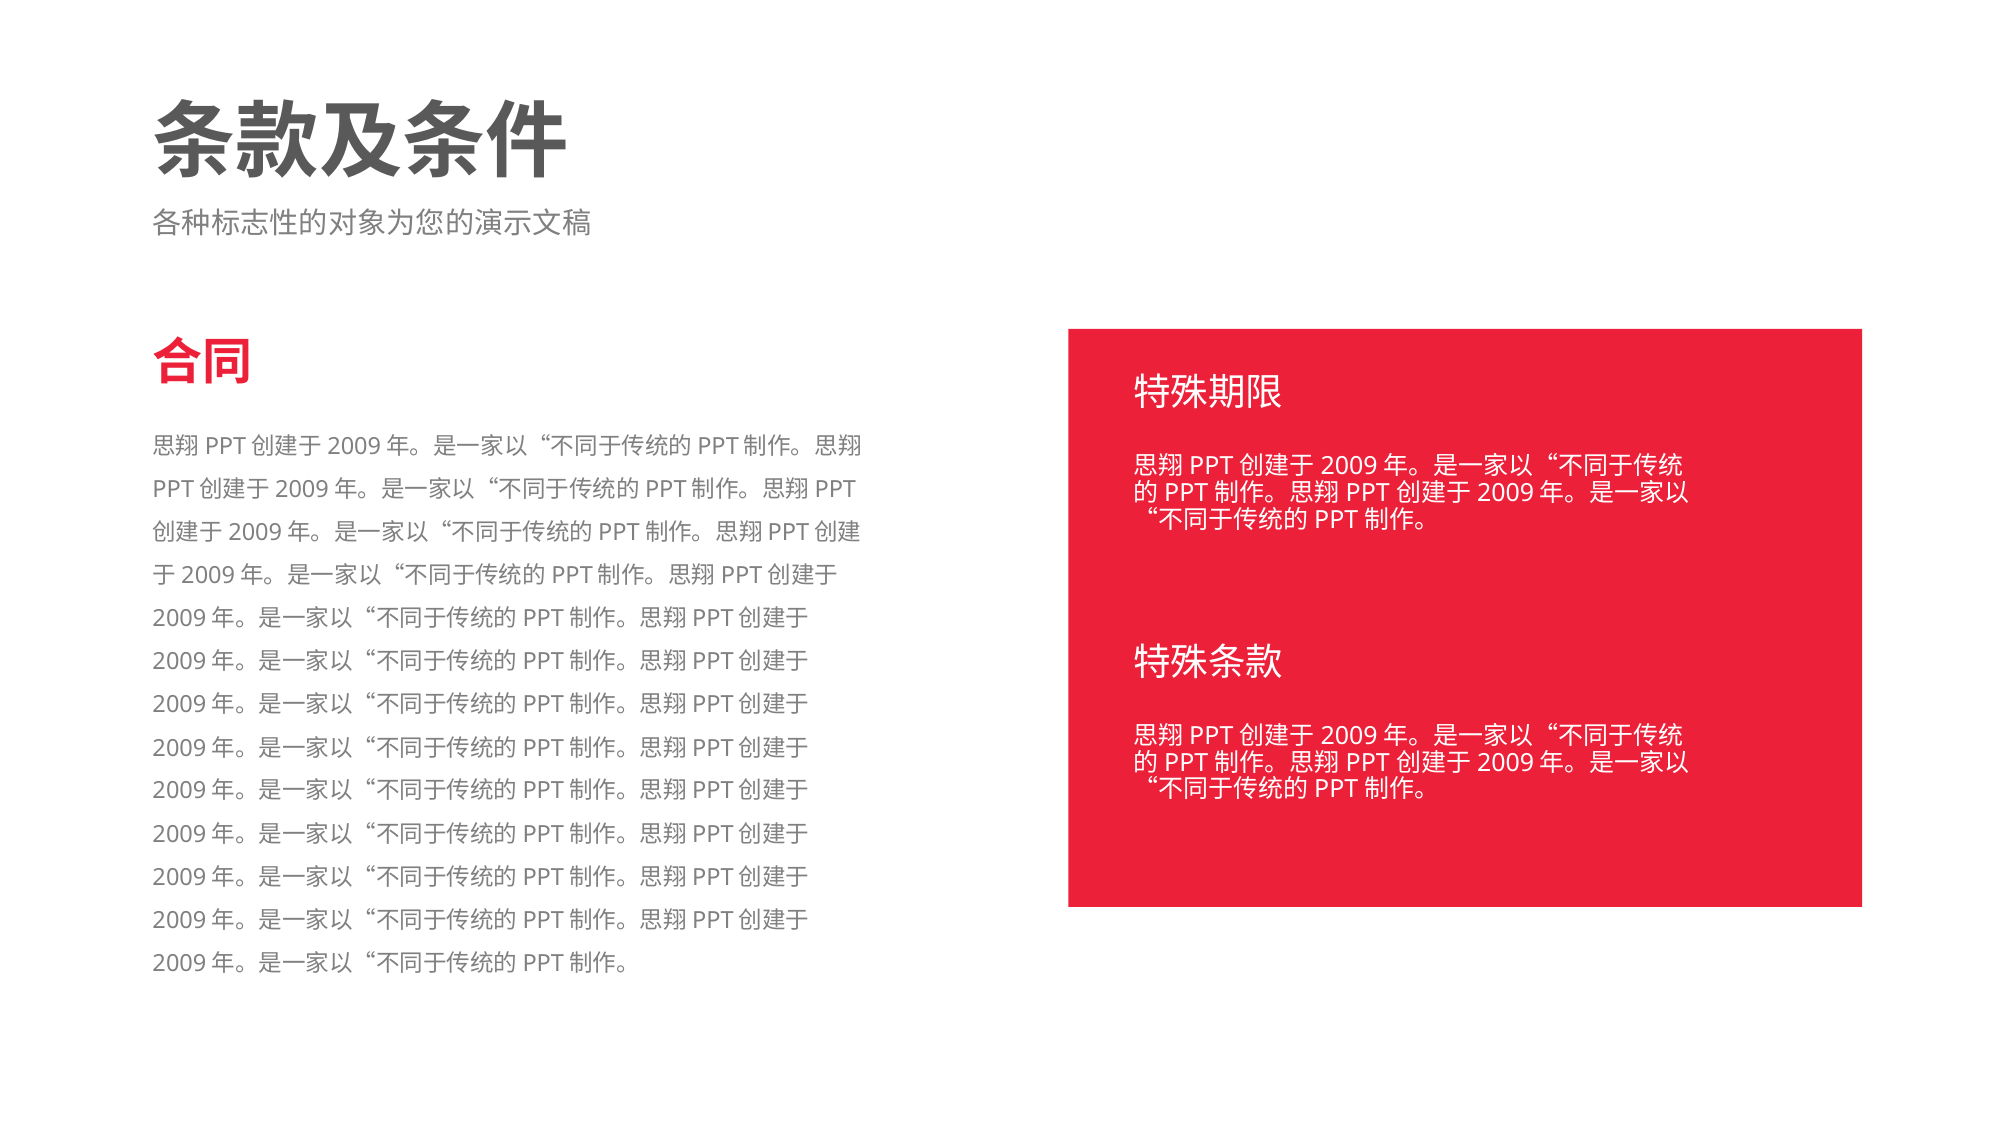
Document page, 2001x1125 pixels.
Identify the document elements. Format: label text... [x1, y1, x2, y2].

list 特殊条款 [1118, 635, 1715, 713]
subtitle 各种标志性的对象为您的演示文稿 [137, 200, 1000, 263]
list 合同 [137, 328, 1000, 407]
list 思翔PPT创建于2009年。是一家以“不同于传统的PPT制作。思翔PPT创建于2009年。是一家以“不同于传统的PPT制作。 [1118, 445, 1715, 600]
list 思翔PPT创建于2009年。是一家以“不同于传统的PPT制作。思翔PPT创建于2009年。是一家以“不同于传统的PPT制作。 [1118, 715, 1715, 869]
list 思翔PPT创建于2009年。是一家以“不同于传统的PPT制作。思翔PPT创建于2009年。是一家以“不同于传统的PPT制作。思翔PPT创建于2009年。是一家以“不同于传统的PPT制作。思翔PPT创建于2009年。是一家以“不同于传统的PPT制作。思翔PPT创建于2009年。是一家以“不同于传统的PPT制作。思翔PPT创建于2009年。是一家以“不同于传统的PPT制作。思翔PPT创建于2009年。是一家以“不同于传统的PPT制作。思翔PPT创建于2009年。是一家以“不同于传统的PPT制作。思翔PPT创建于2009年。是一家以“不同于传统的PPT制作。思翔PPT创建于2009年。是一家以“不同于传统的PPT制作。思翔PPT创建于2009年。是一家以“不同于传统的PPT制作。思翔PPT创建于2009年。是一家以“不同于传统的PPT制作。思翔PPT创建于2009年。是一家以“不同于传统的PPT制作。 [137, 408, 882, 988]
title 条款及条件 [137, 81, 1000, 197]
text_box [1067, 328, 1863, 908]
list 特殊期限 [1118, 365, 1715, 444]
